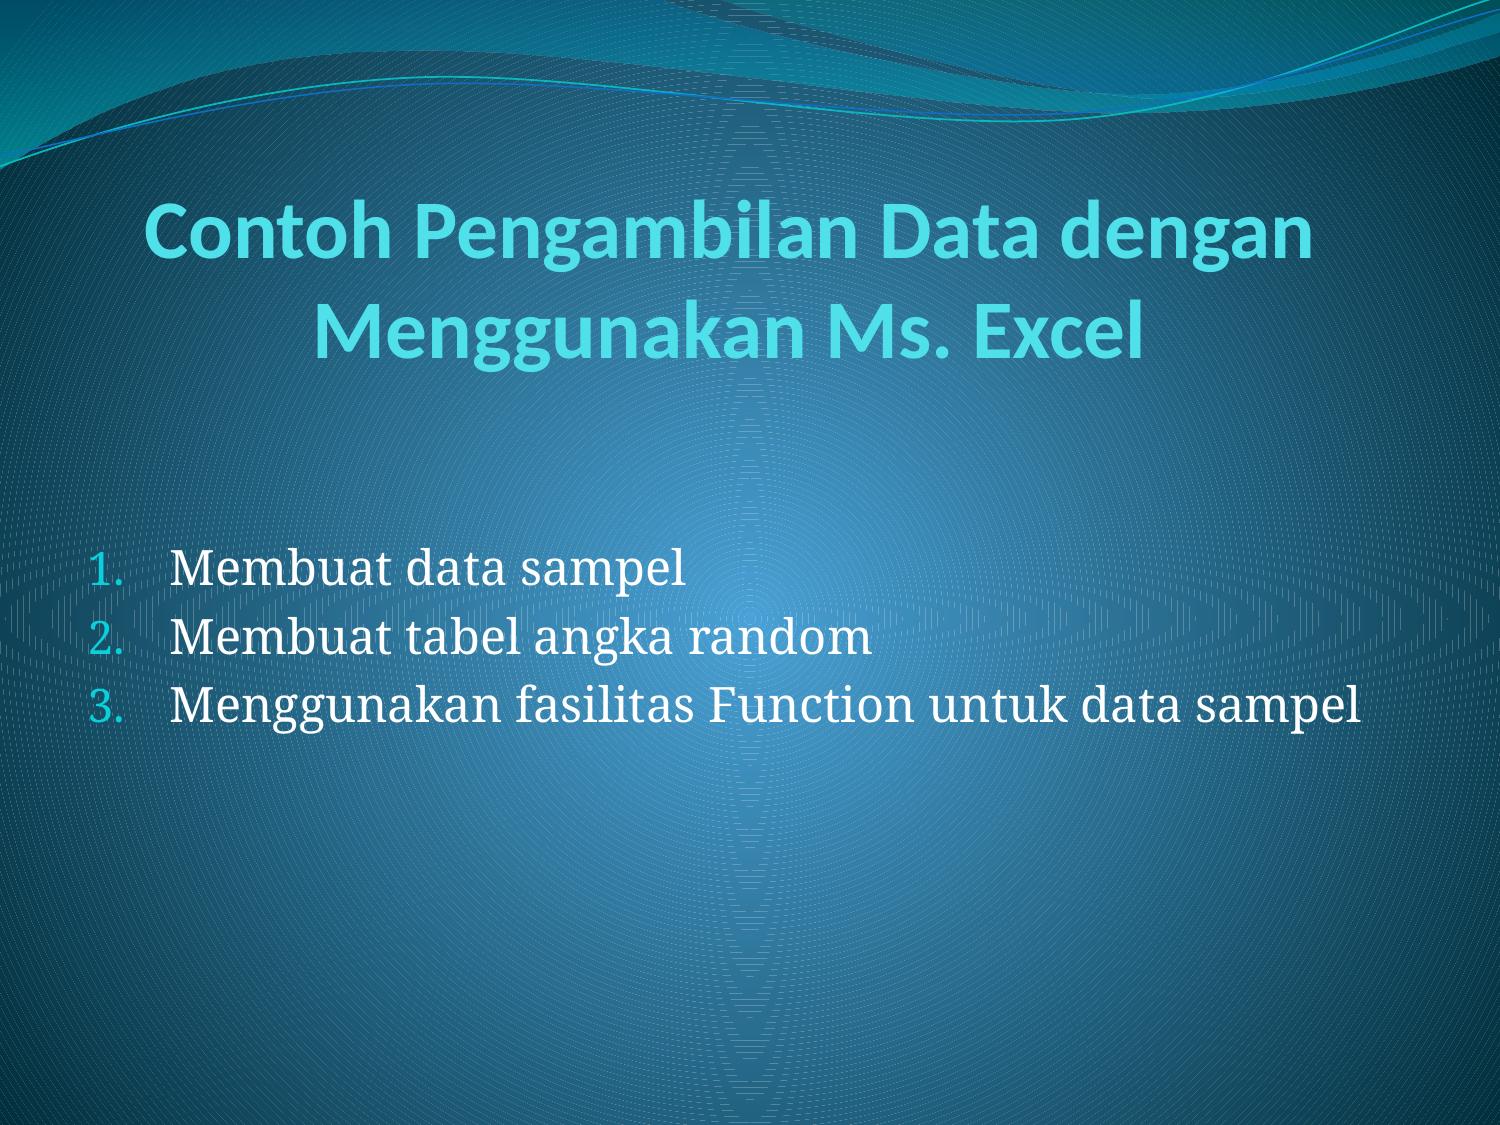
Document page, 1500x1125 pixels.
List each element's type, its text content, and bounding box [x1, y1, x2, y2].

subtitle Membuat data sampel Membuat tabel angka random Menggunakan fasilitas Function untuk data sampel [87, 529, 1376, 818]
title Contoh Pengambilan Data dengan Menggunakan Ms. Excel [87, 174, 1376, 475]
